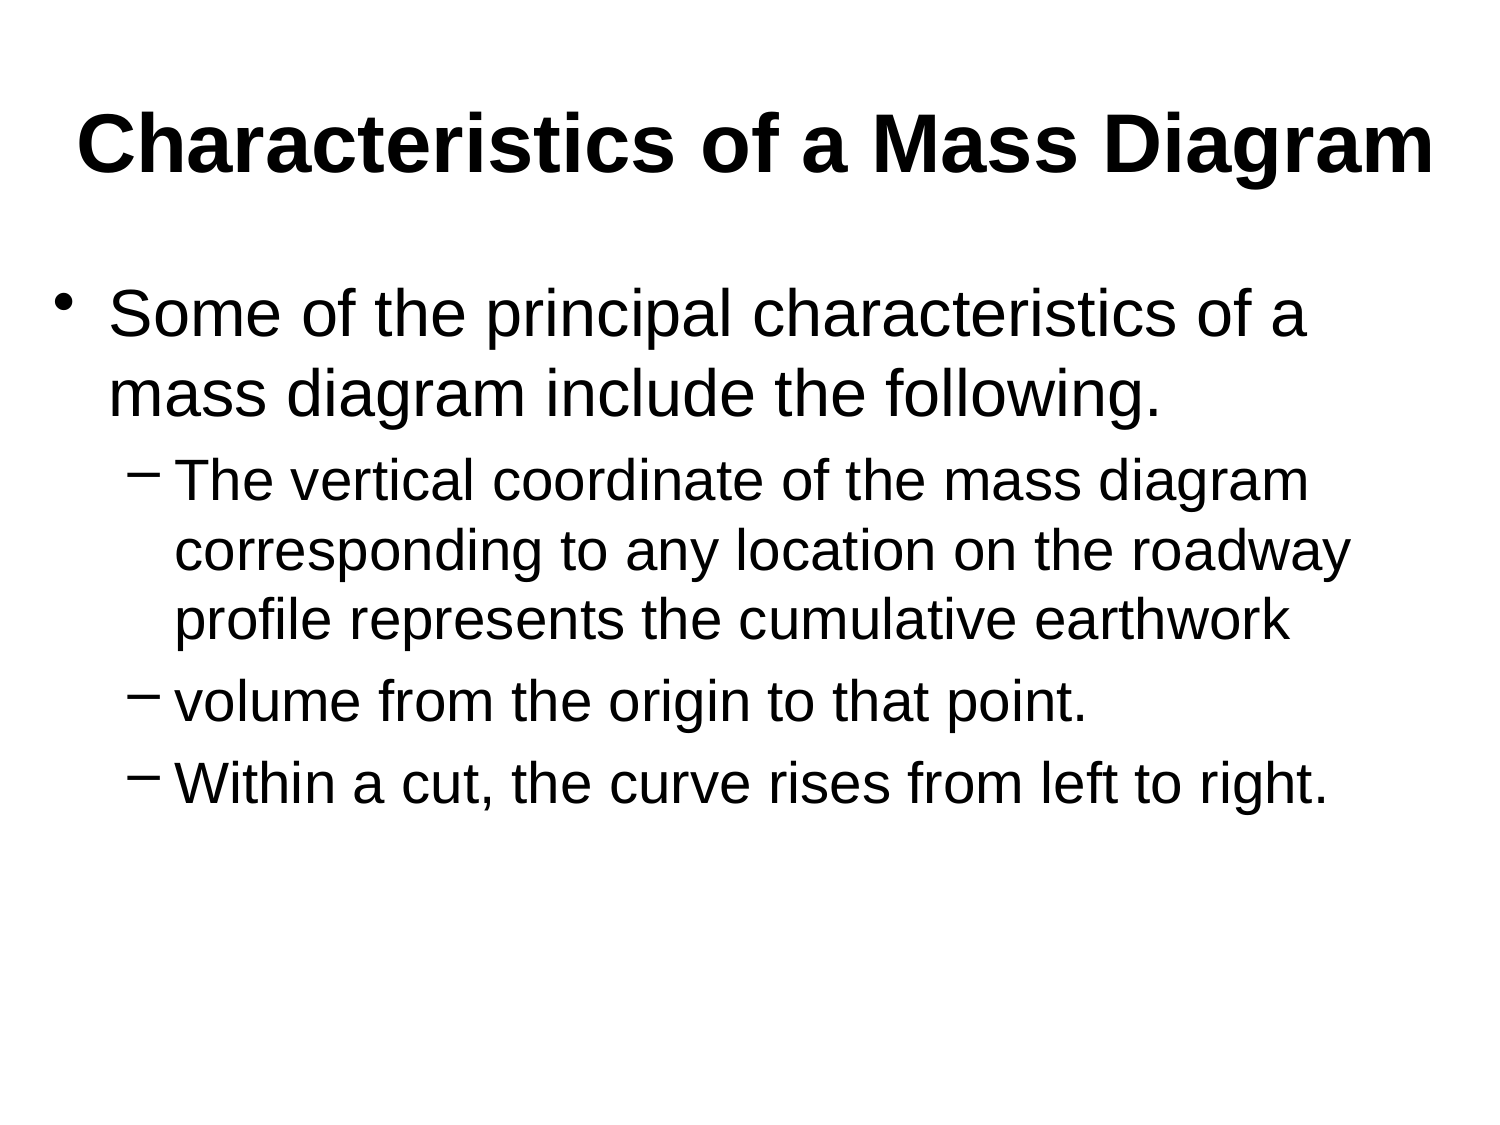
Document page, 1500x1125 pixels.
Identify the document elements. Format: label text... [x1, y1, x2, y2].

list Some of the principal characteristics of a mass diagram include the following. The vertical coordinate of the mass diagram corresponding to any location on the roadway profile represents the cumulative earthwork volume from the origin to that point. Within a cut, the curve rises from left to right. [37, 262, 1463, 1088]
title Characteristics of a Mass Diagram [49, 44, 1463, 233]
